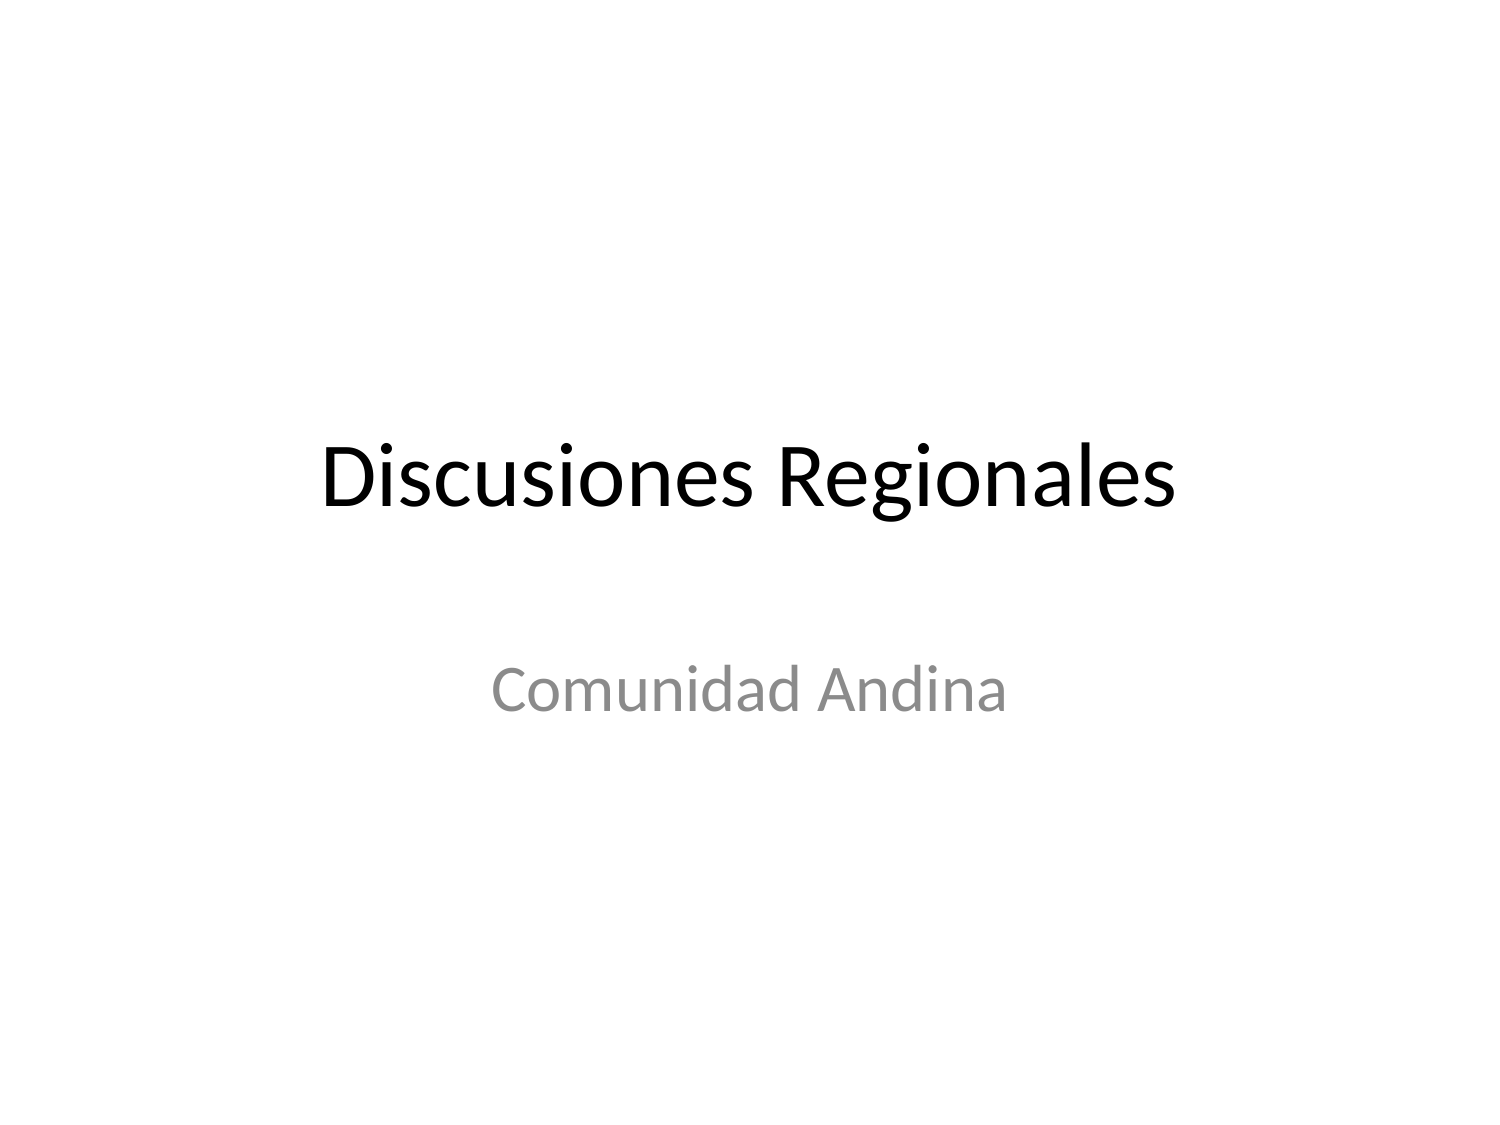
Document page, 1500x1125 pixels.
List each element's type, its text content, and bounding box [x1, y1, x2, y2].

title Discusiones Regionales [112, 349, 1388, 591]
subtitle Comunidad Andina [225, 637, 1275, 925]
